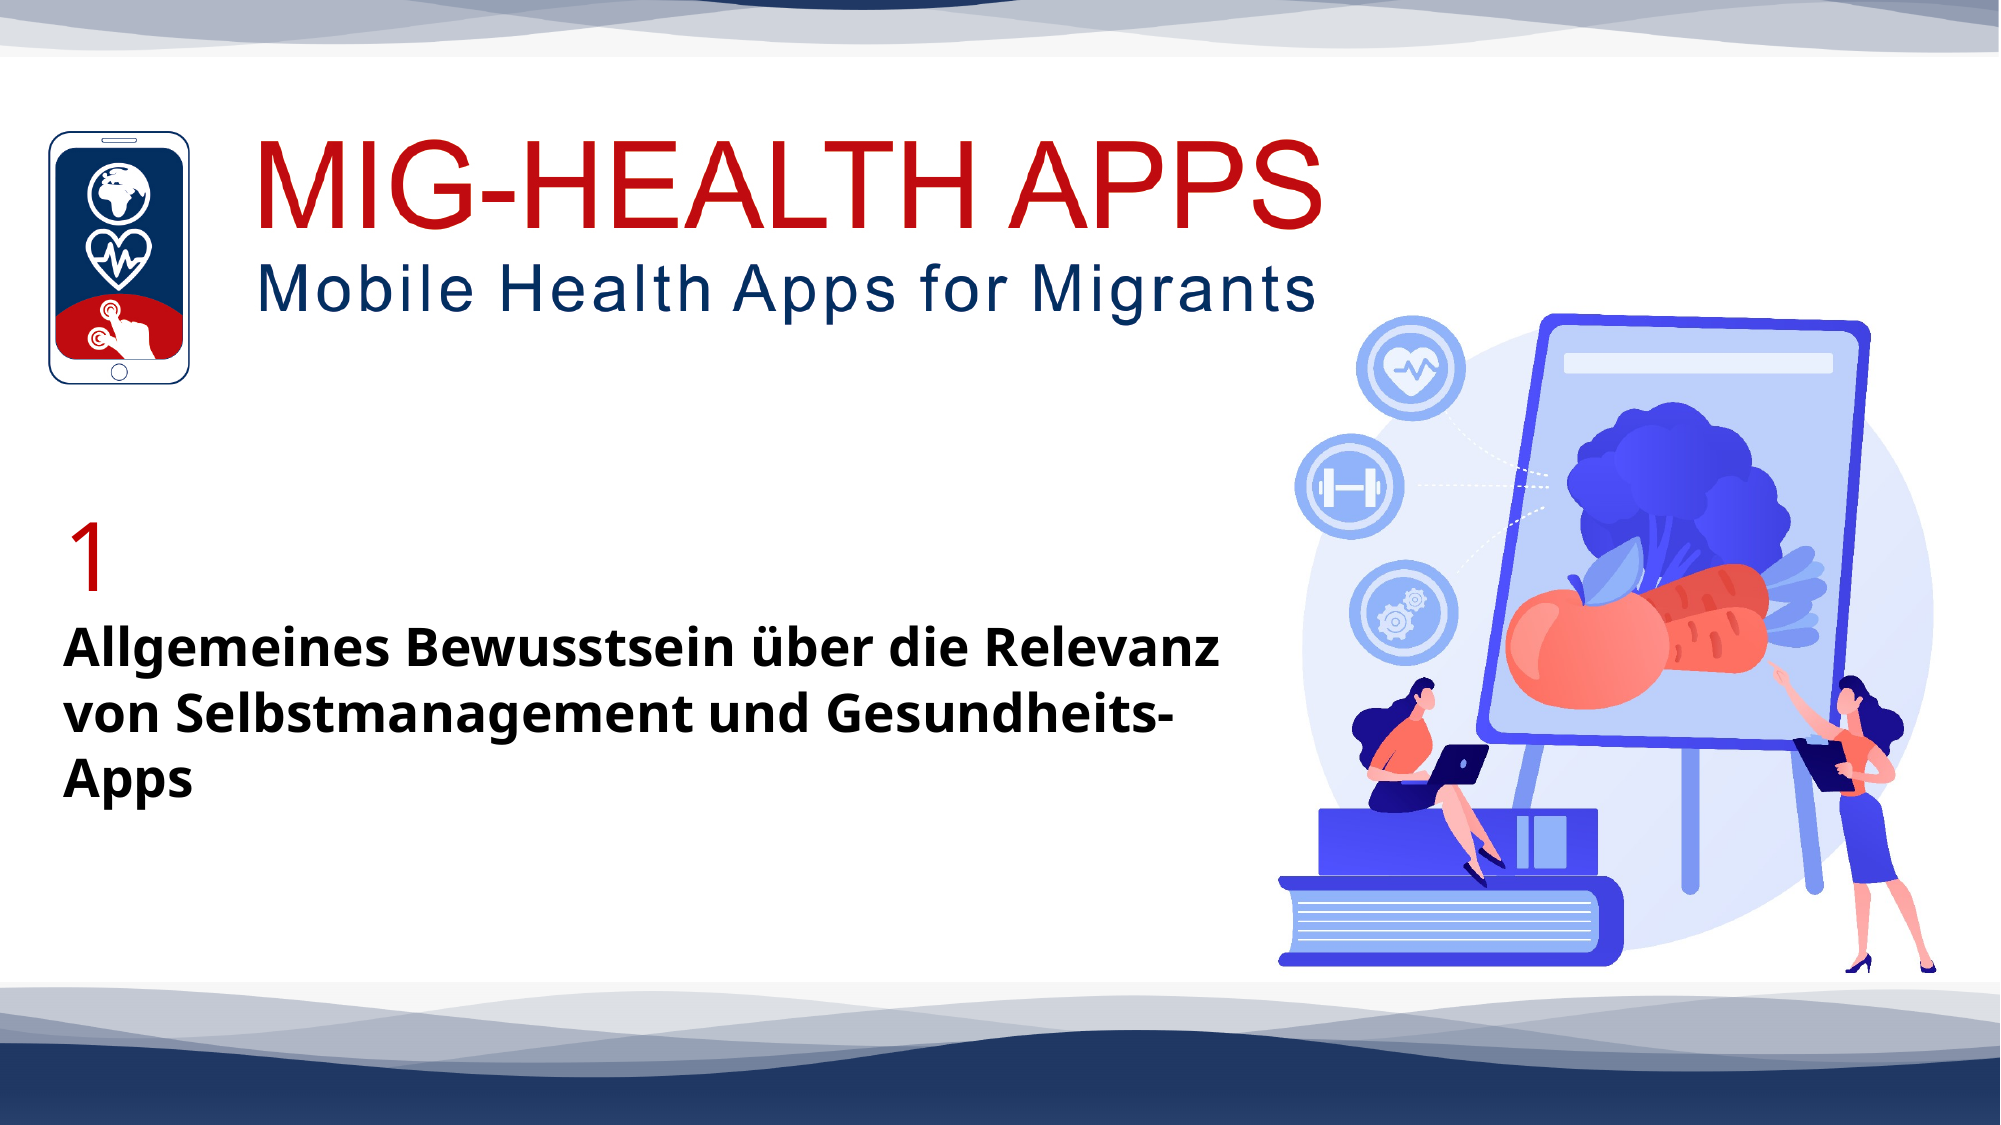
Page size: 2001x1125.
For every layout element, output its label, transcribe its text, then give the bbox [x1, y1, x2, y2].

text_box 1 Allgemeines Bewusstsein über die Relevanz von Selbstmanagement und Gesundheits-Apps​ [48, 489, 1256, 821]
picture [0, 61, 2000, 1125]
picture [48, 131, 191, 385]
picture [0, 0, 1999, 57]
